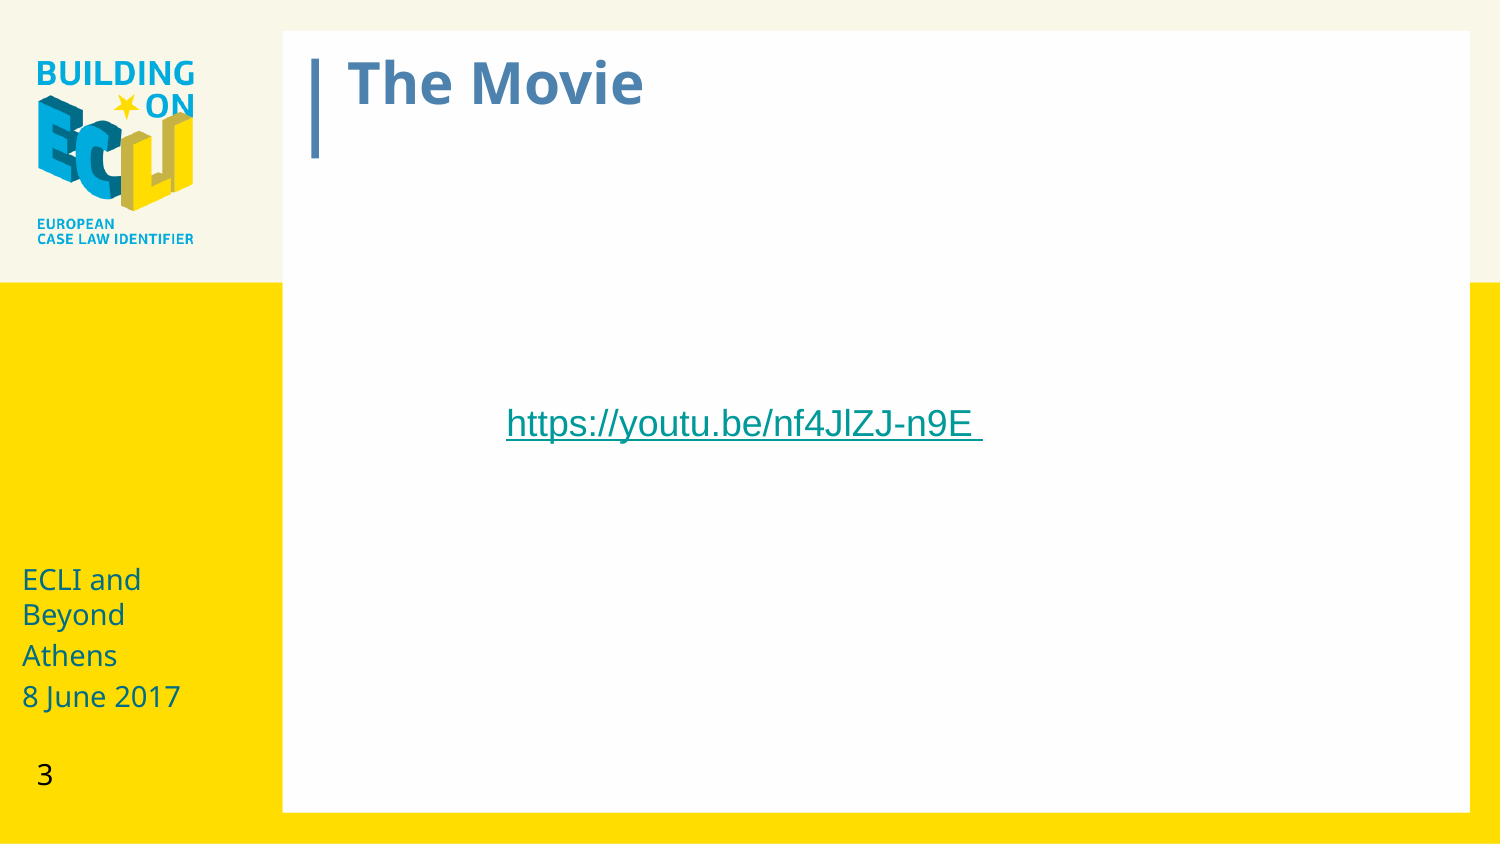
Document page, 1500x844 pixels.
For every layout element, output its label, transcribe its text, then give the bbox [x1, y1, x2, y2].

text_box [347, 56, 1471, 156]
text_box 3 [22, 748, 132, 807]
picture [0, 0, 1500, 844]
text_box ECLI and Beyond Athens 8 June 2017 [22, 561, 252, 702]
text_box https://youtu.be/nf4JlZJ-n9E [491, 391, 999, 452]
text_box [311, 58, 319, 159]
